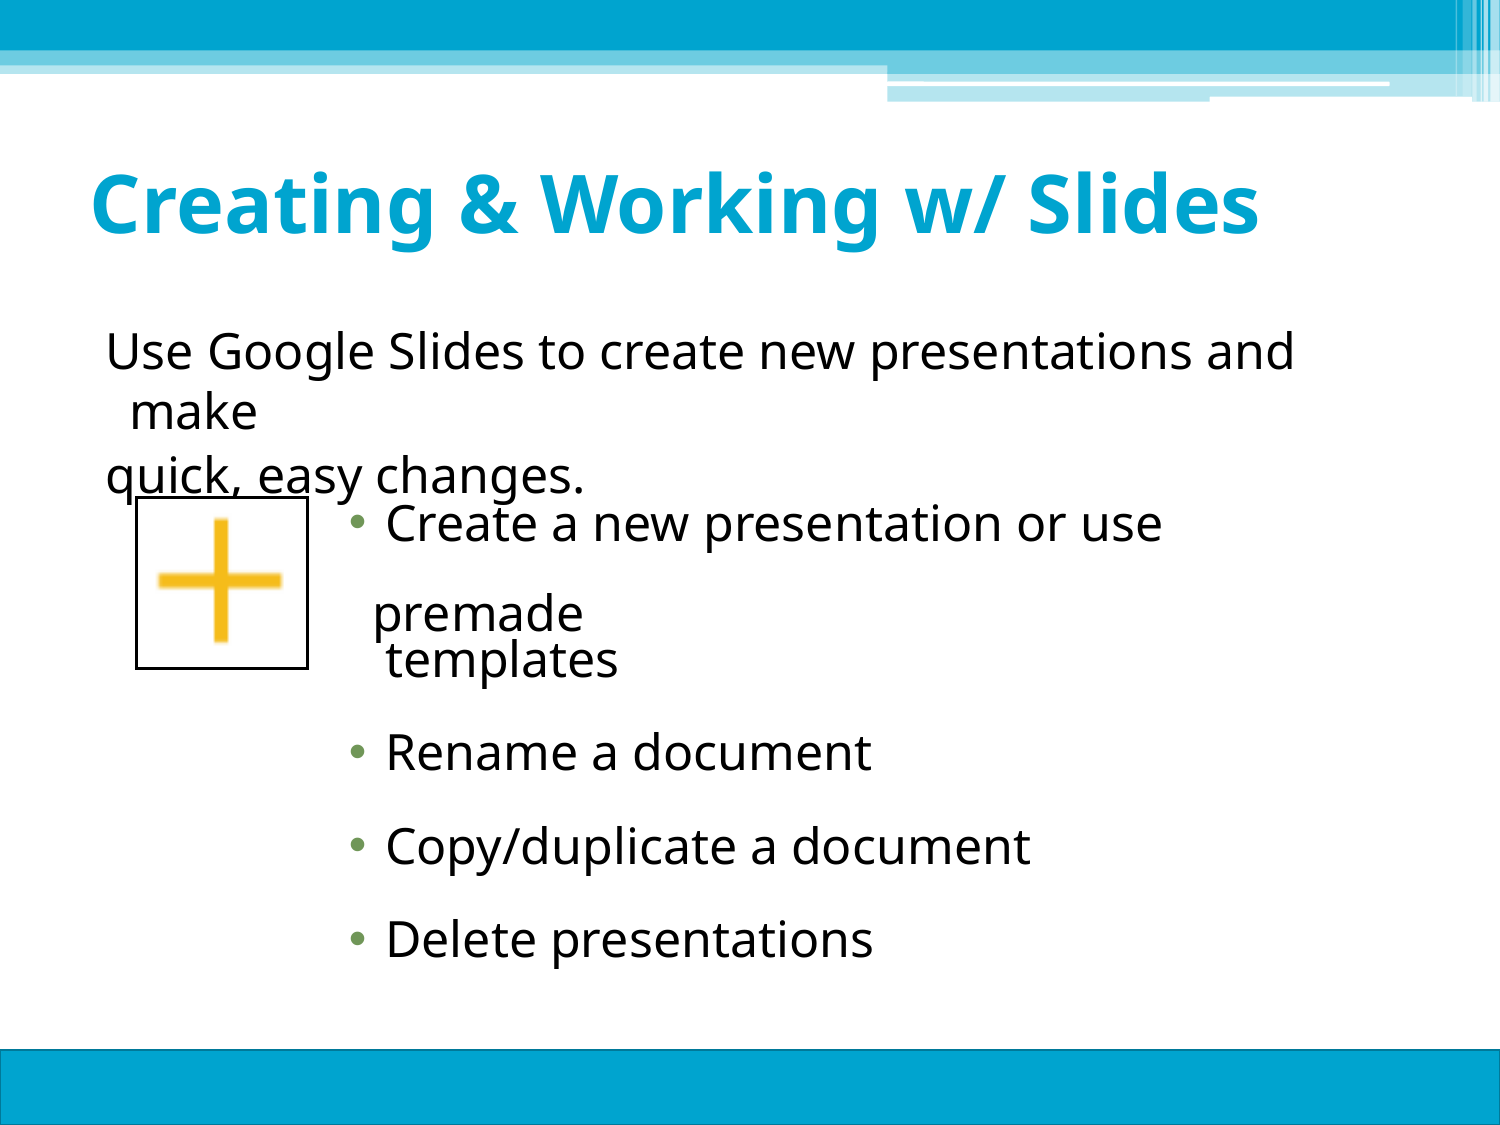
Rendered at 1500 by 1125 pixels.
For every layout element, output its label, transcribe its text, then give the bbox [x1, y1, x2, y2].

list Use Google Slides to create new presentations and make quick, easy changes. [69, 312, 1412, 1088]
text_box [0, 1049, 1500, 1125]
title Creating & Working w/ Slides [75, 115, 1450, 288]
picture [138, 499, 306, 668]
text_box Create a new presentation or use premade templates Rename a document Copy/duplicate a document Delete presentations [312, 454, 1388, 1088]
